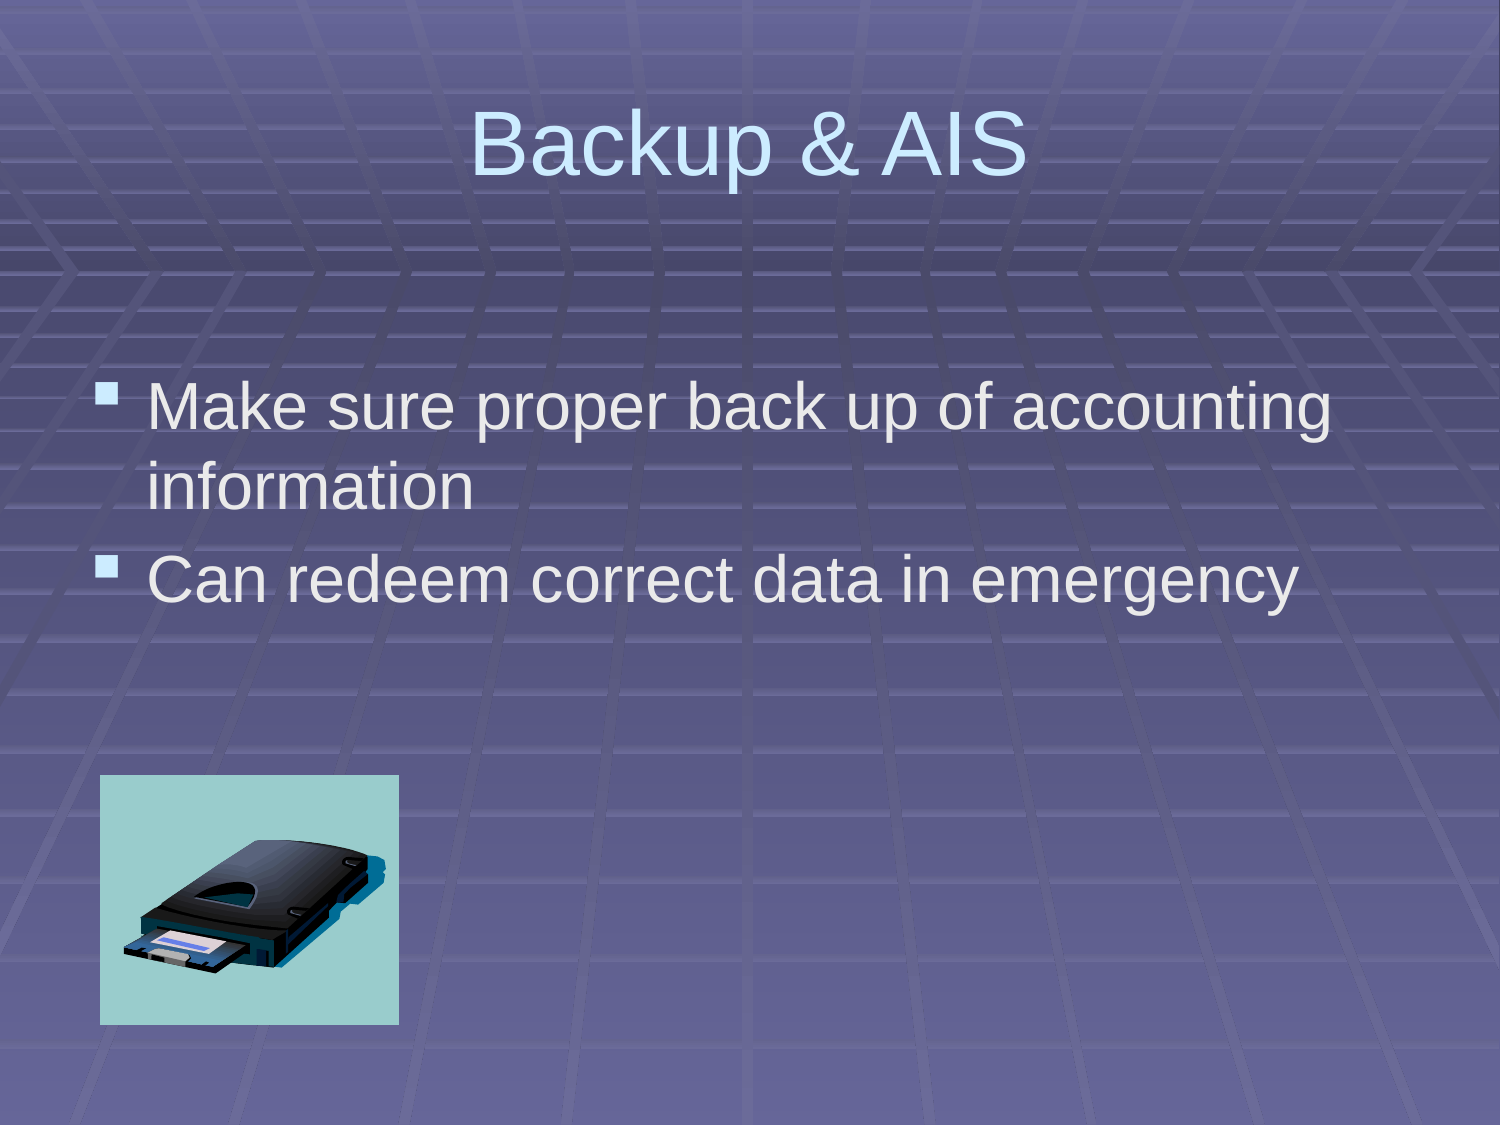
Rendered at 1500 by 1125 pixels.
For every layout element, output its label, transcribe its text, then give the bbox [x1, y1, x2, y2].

title Backup & AIS [74, 44, 1425, 233]
list Make sure proper back up of accounting information Can redeem correct data in emergency [74, 262, 1425, 1000]
picture [99, 774, 400, 1026]
